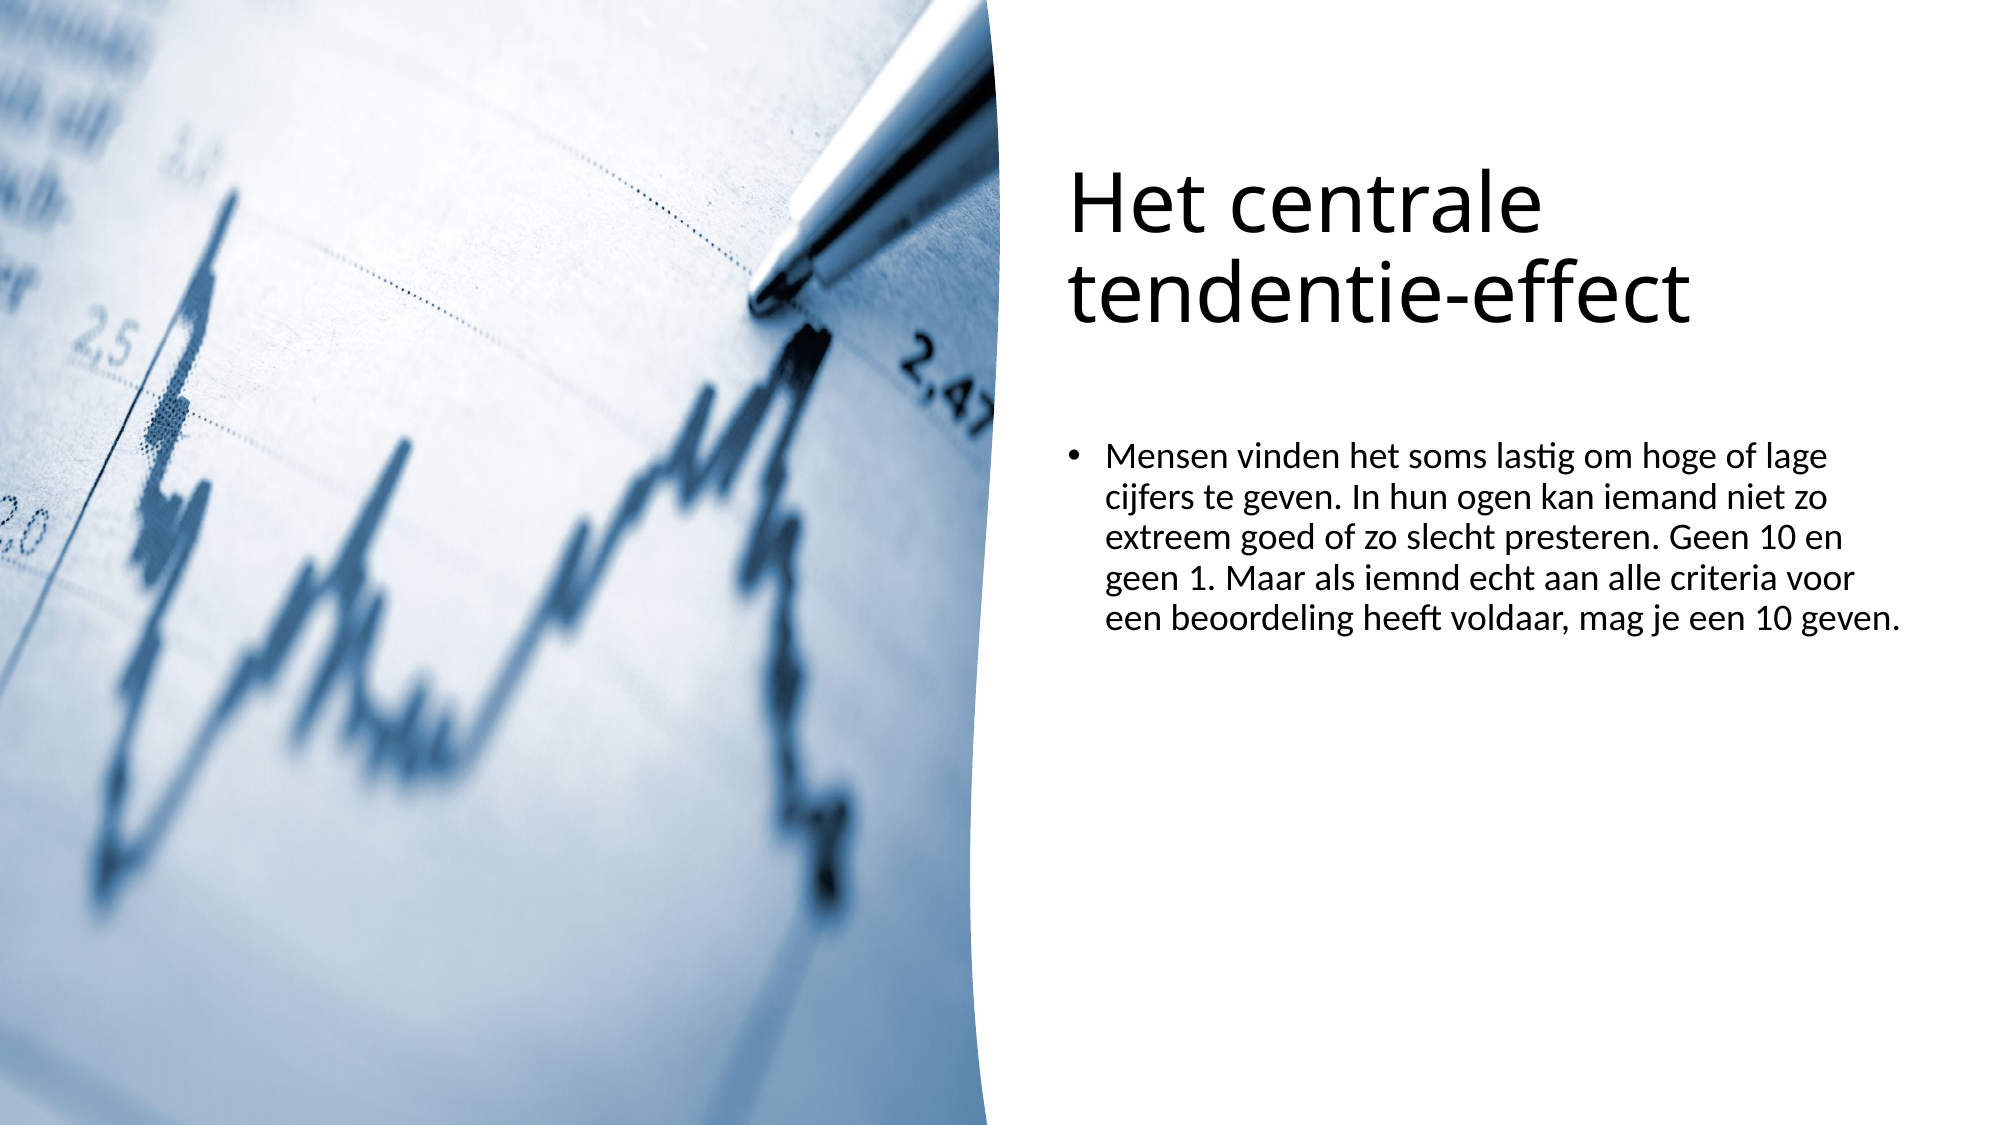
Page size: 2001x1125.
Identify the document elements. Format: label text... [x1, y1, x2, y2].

picture [0, 0, 1000, 1125]
list Mensen vinden het soms lastig om hoge of lage cijfers te geven. In hun ogen kan iemand niet zo extreem goed of zo slecht presteren. Geen 10 en geen 1. Maar als iemnd echt aan alle criteria voor een beoordeling heeft voldaar, mag je een 10 geven. [1052, 428, 1921, 1045]
title Het centrale tendentie-effect [1052, 80, 1921, 348]
